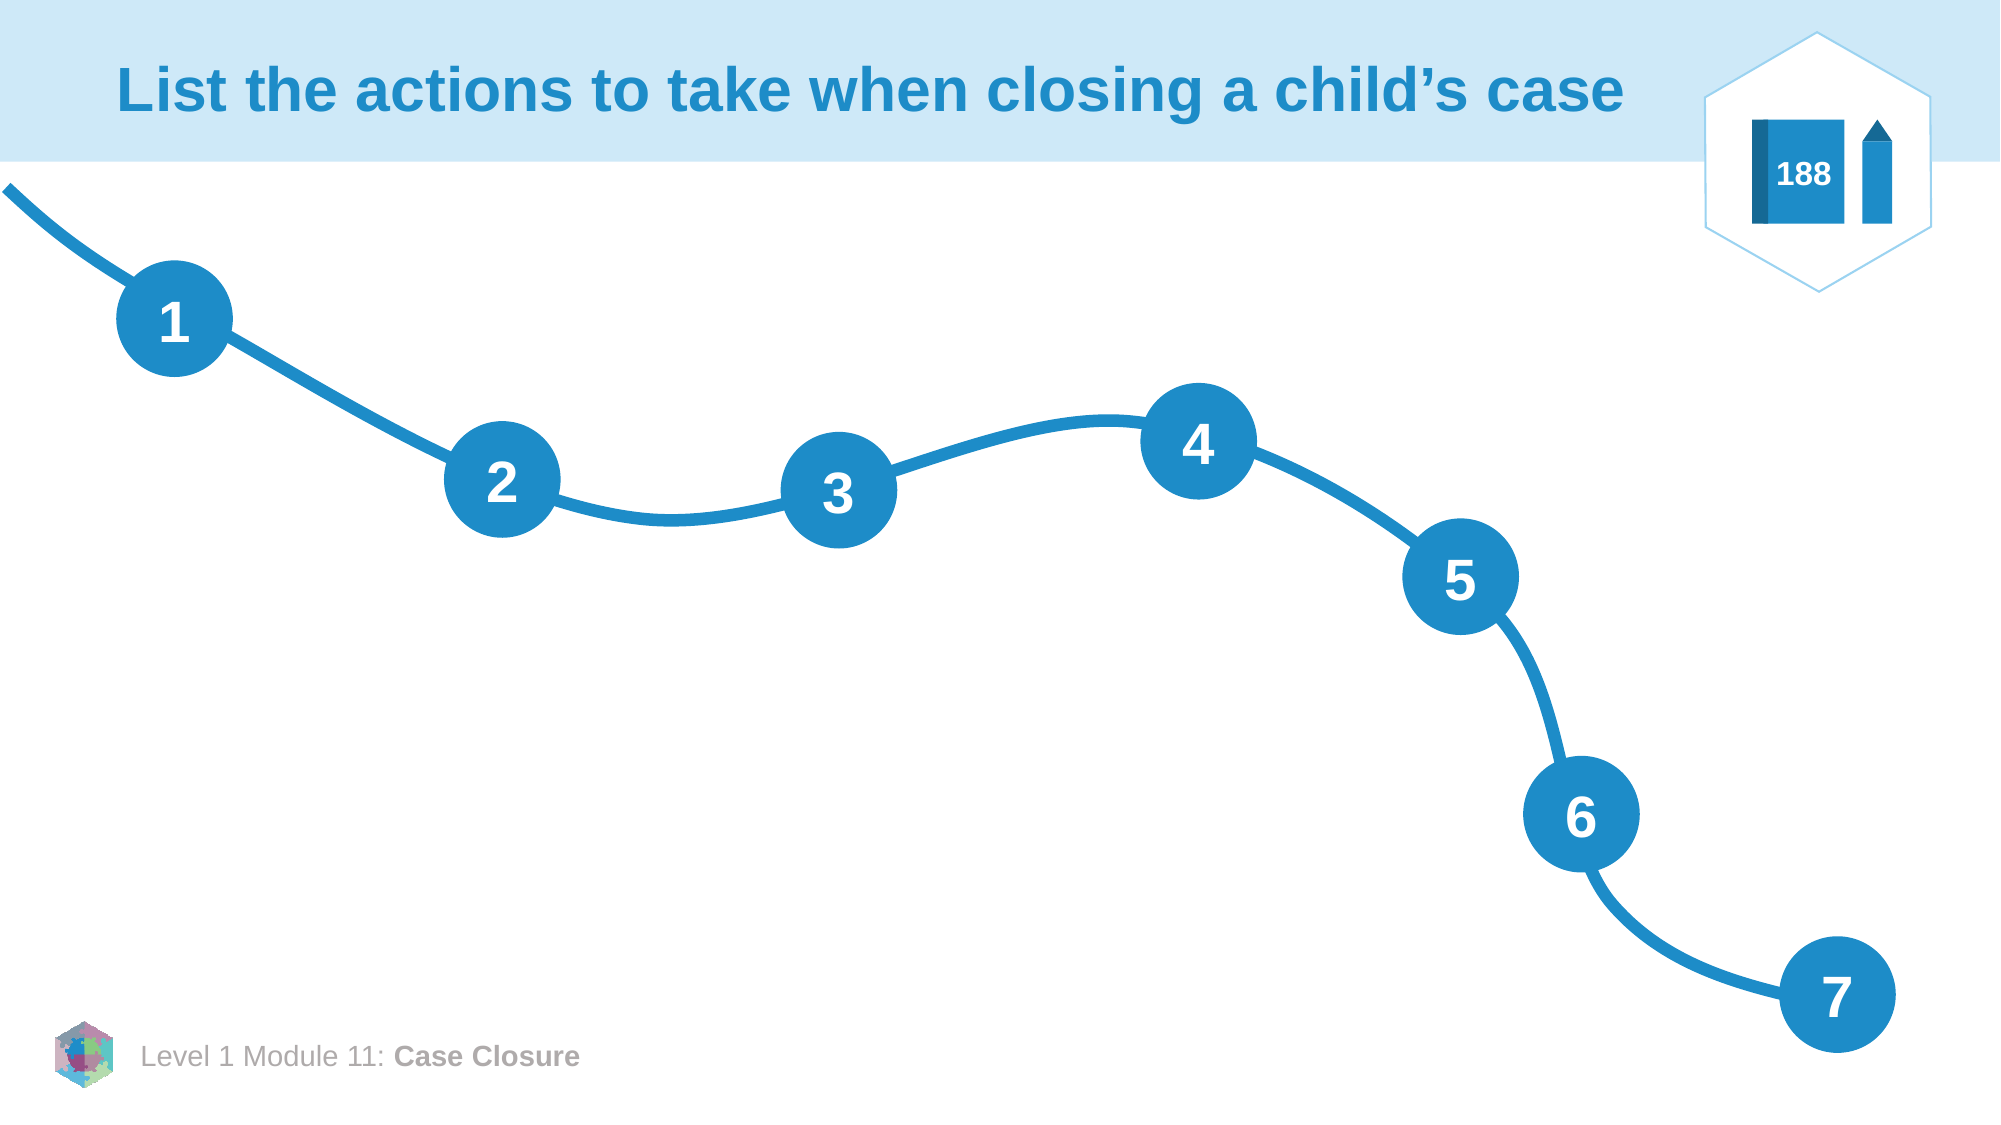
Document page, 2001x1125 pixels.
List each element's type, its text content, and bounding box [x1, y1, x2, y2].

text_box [1687, 49, 1949, 275]
text_box 7 [1778, 935, 1897, 1054]
text_box [5, 186, 167, 282]
text_box [224, 284, 1779, 994]
text_box 1 [115, 259, 234, 379]
text_box 3 [779, 430, 899, 550]
picture [55, 1021, 113, 1088]
text_box 2 [442, 420, 562, 539]
title List the actions to take when closing a child’s case [18, 19, 1744, 163]
text_box 4 [1139, 381, 1259, 501]
text_box 6 [1522, 754, 1641, 874]
text_box 5 [1401, 517, 1521, 637]
